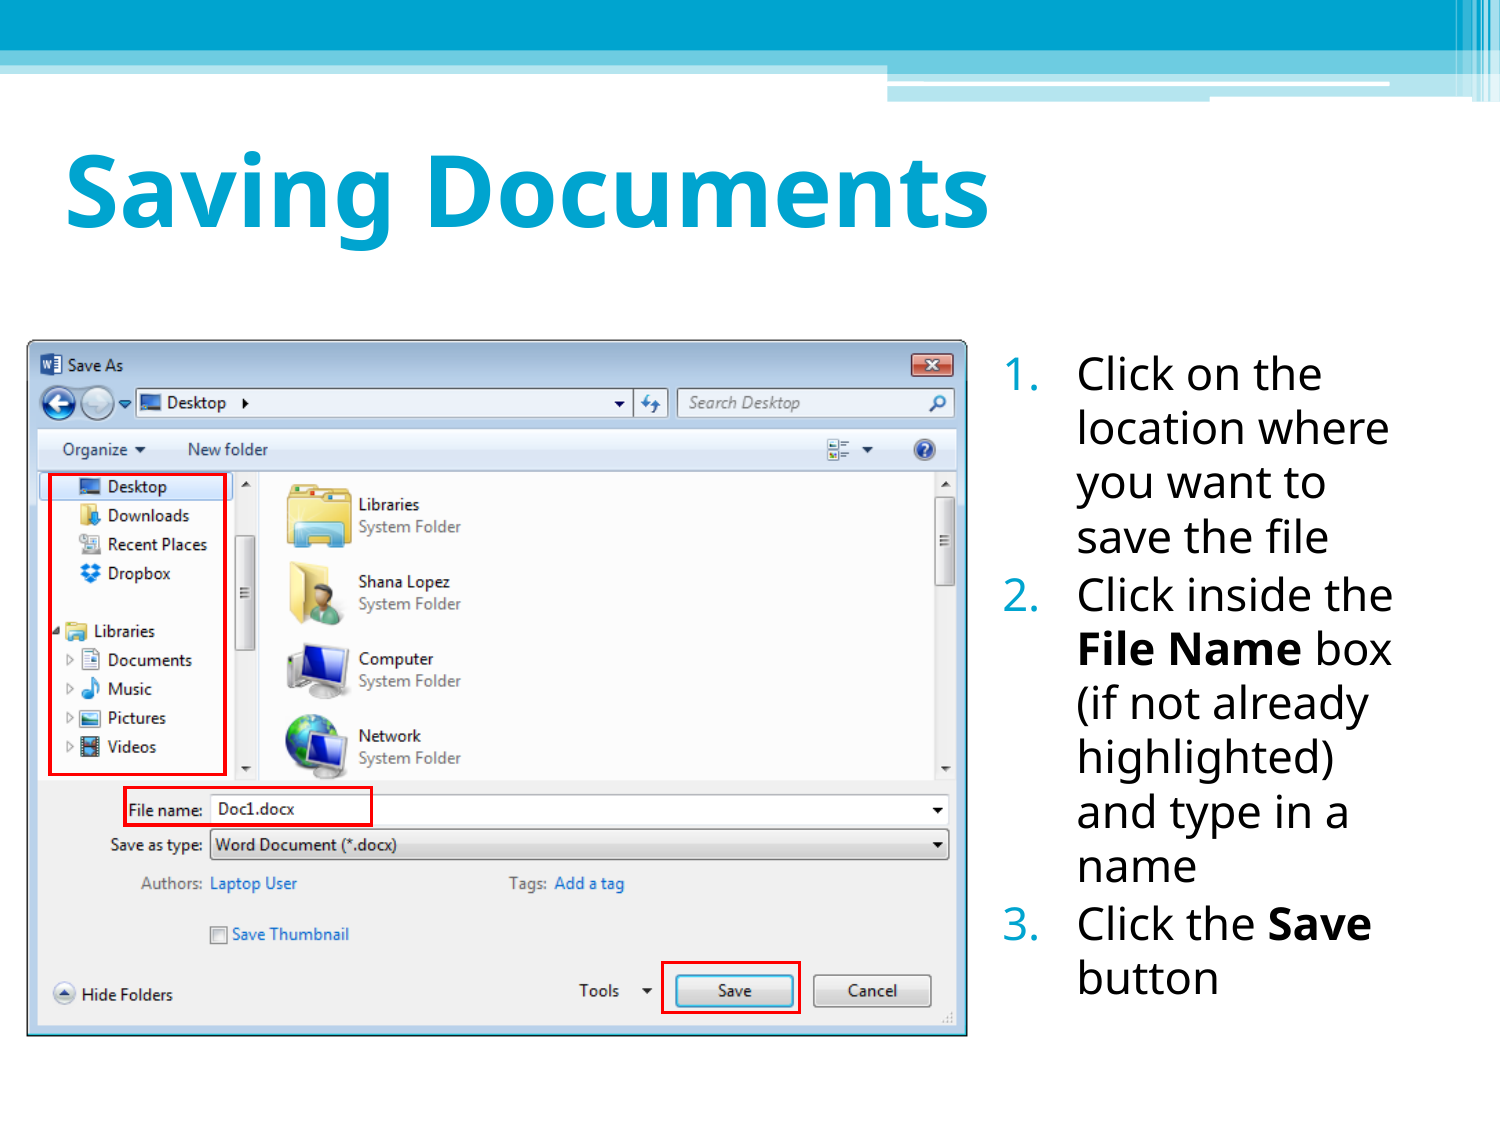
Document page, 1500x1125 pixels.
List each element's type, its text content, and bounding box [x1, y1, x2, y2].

title Saving Documents [50, 99, 1400, 275]
picture [24, 337, 969, 1038]
list Click on the location where you want to save the file Click inside the File Name box (if not already highlighted) and type in a name Click the Save button [987, 337, 1423, 1038]
